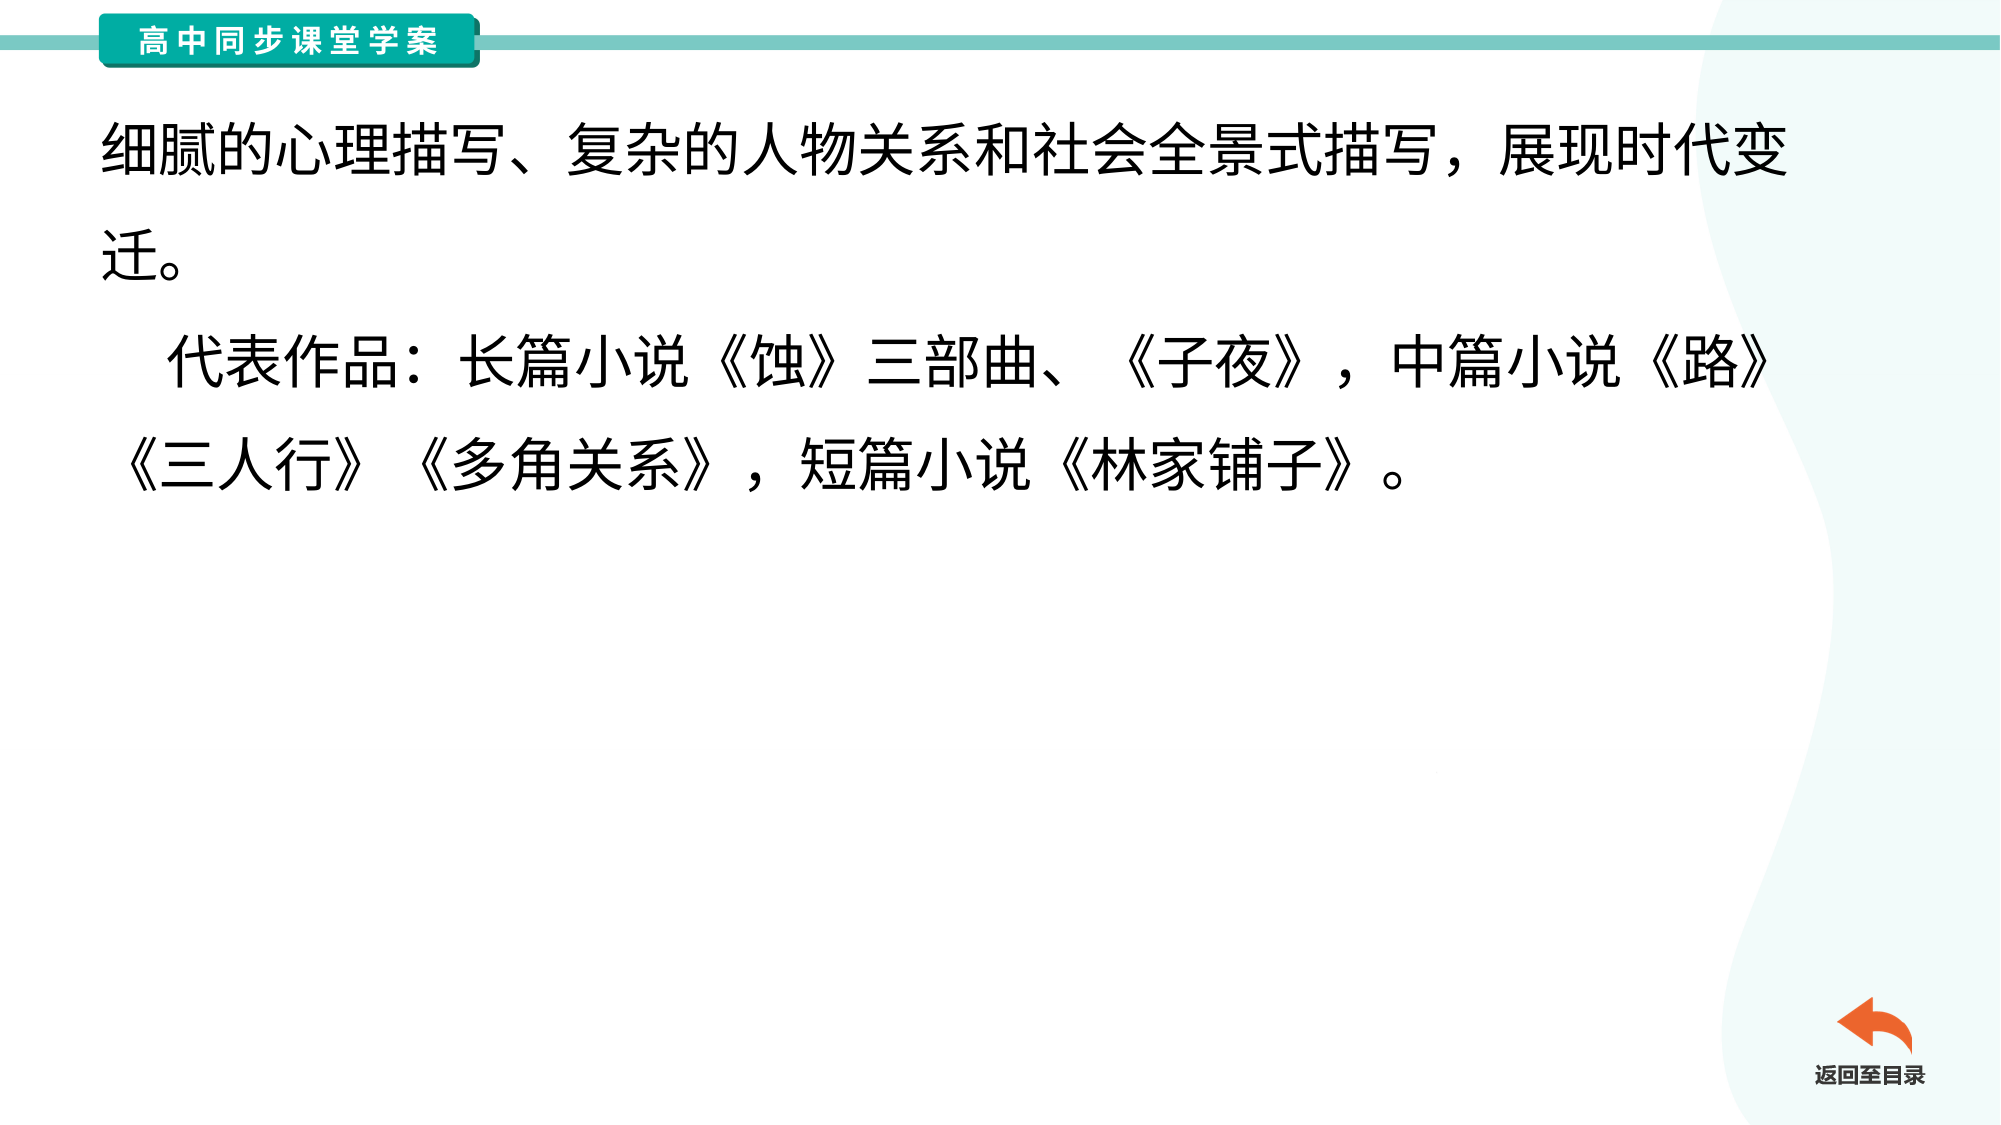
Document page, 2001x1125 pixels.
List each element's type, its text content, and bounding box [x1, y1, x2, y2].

picture [0, 0, 2000, 1125]
text_box 细腻的心理描写、复杂的人物关系和社会全景式描写，展现时代变 迁。 代表作品：长篇小说《蚀》三部曲、《子夜》，中篇小说《路》 《三人行》《多角关系》，短篇小说《林家铺子》。#1.2 [100, 76, 1900, 486]
